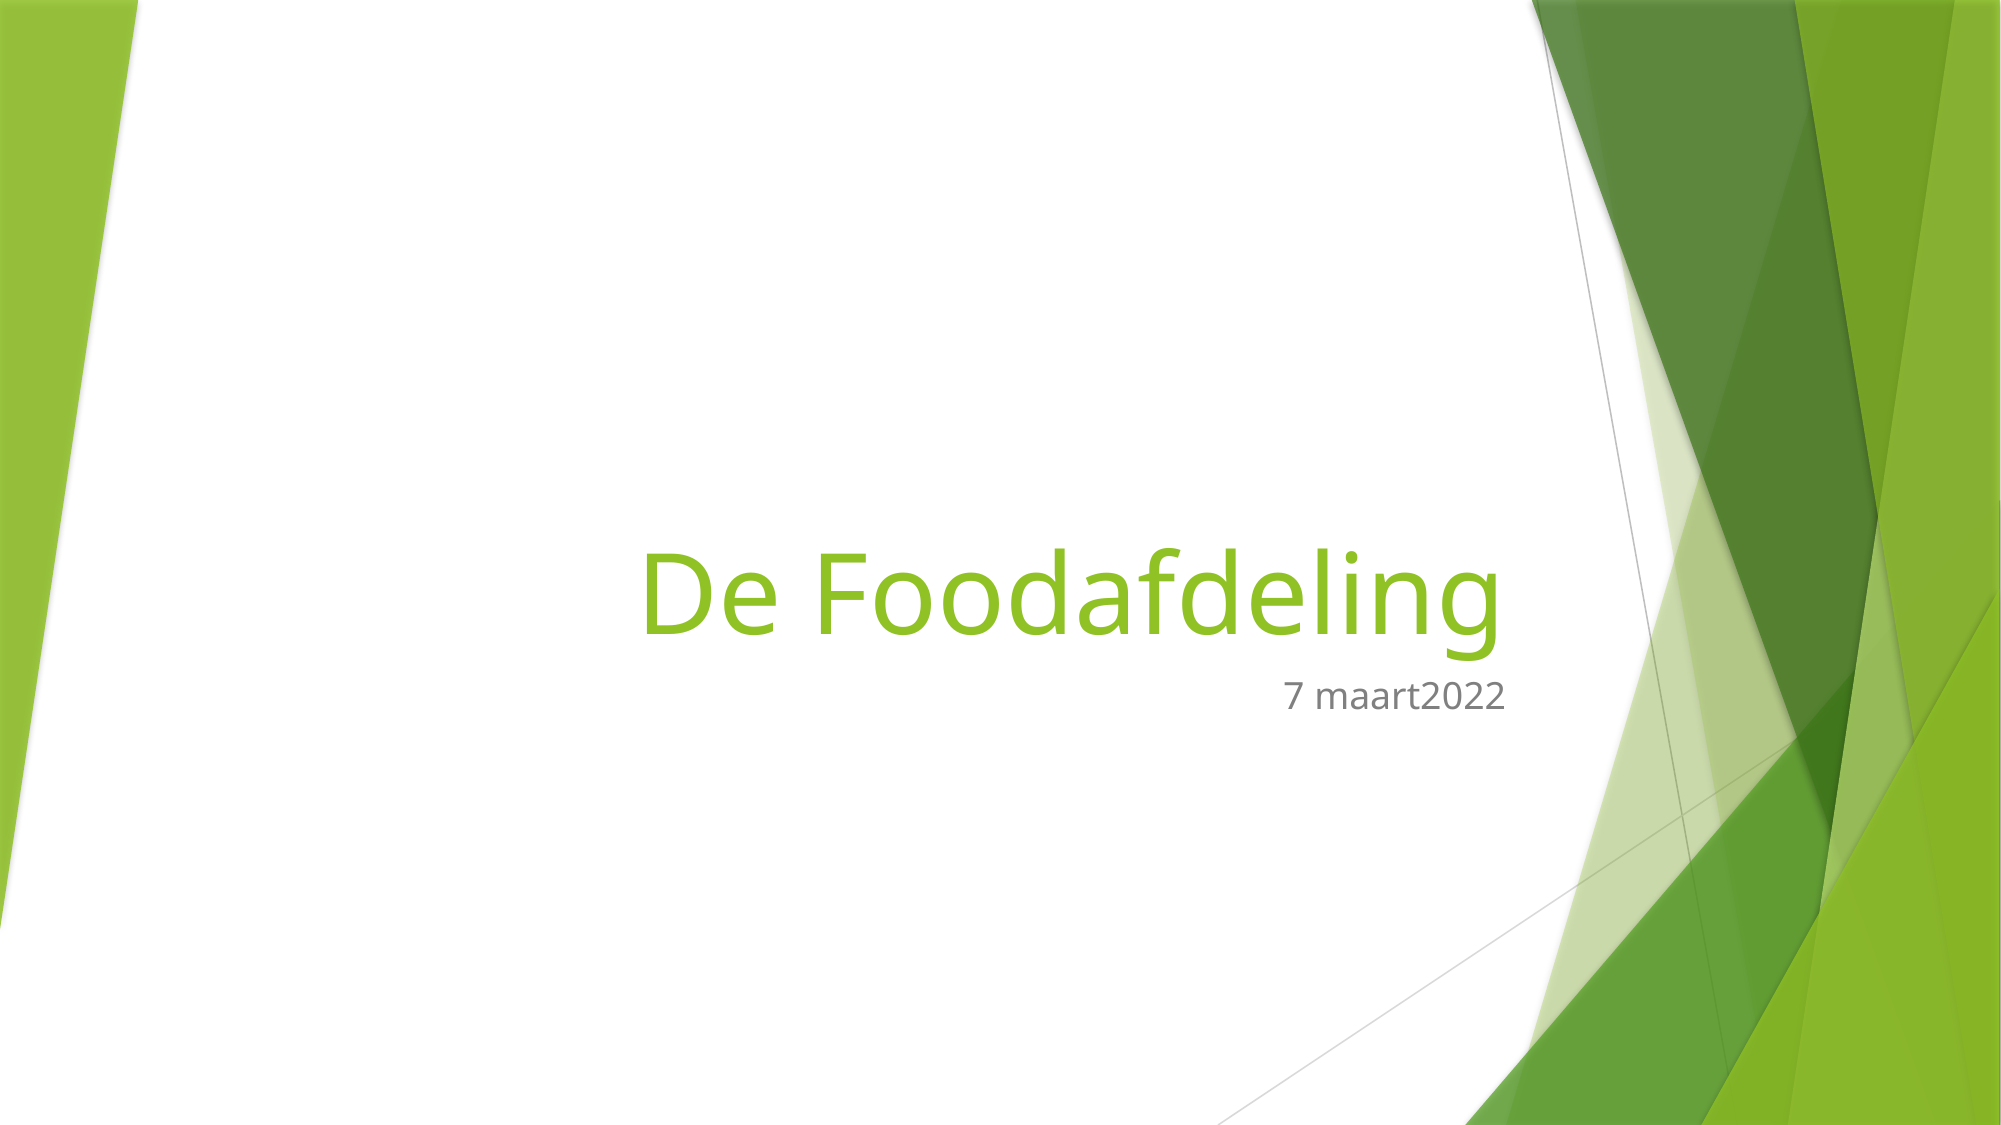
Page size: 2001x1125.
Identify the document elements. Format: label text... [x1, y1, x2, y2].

title De Foodafdeling [247, 394, 1522, 664]
subtitle 7 maart2022 [247, 664, 1522, 845]
